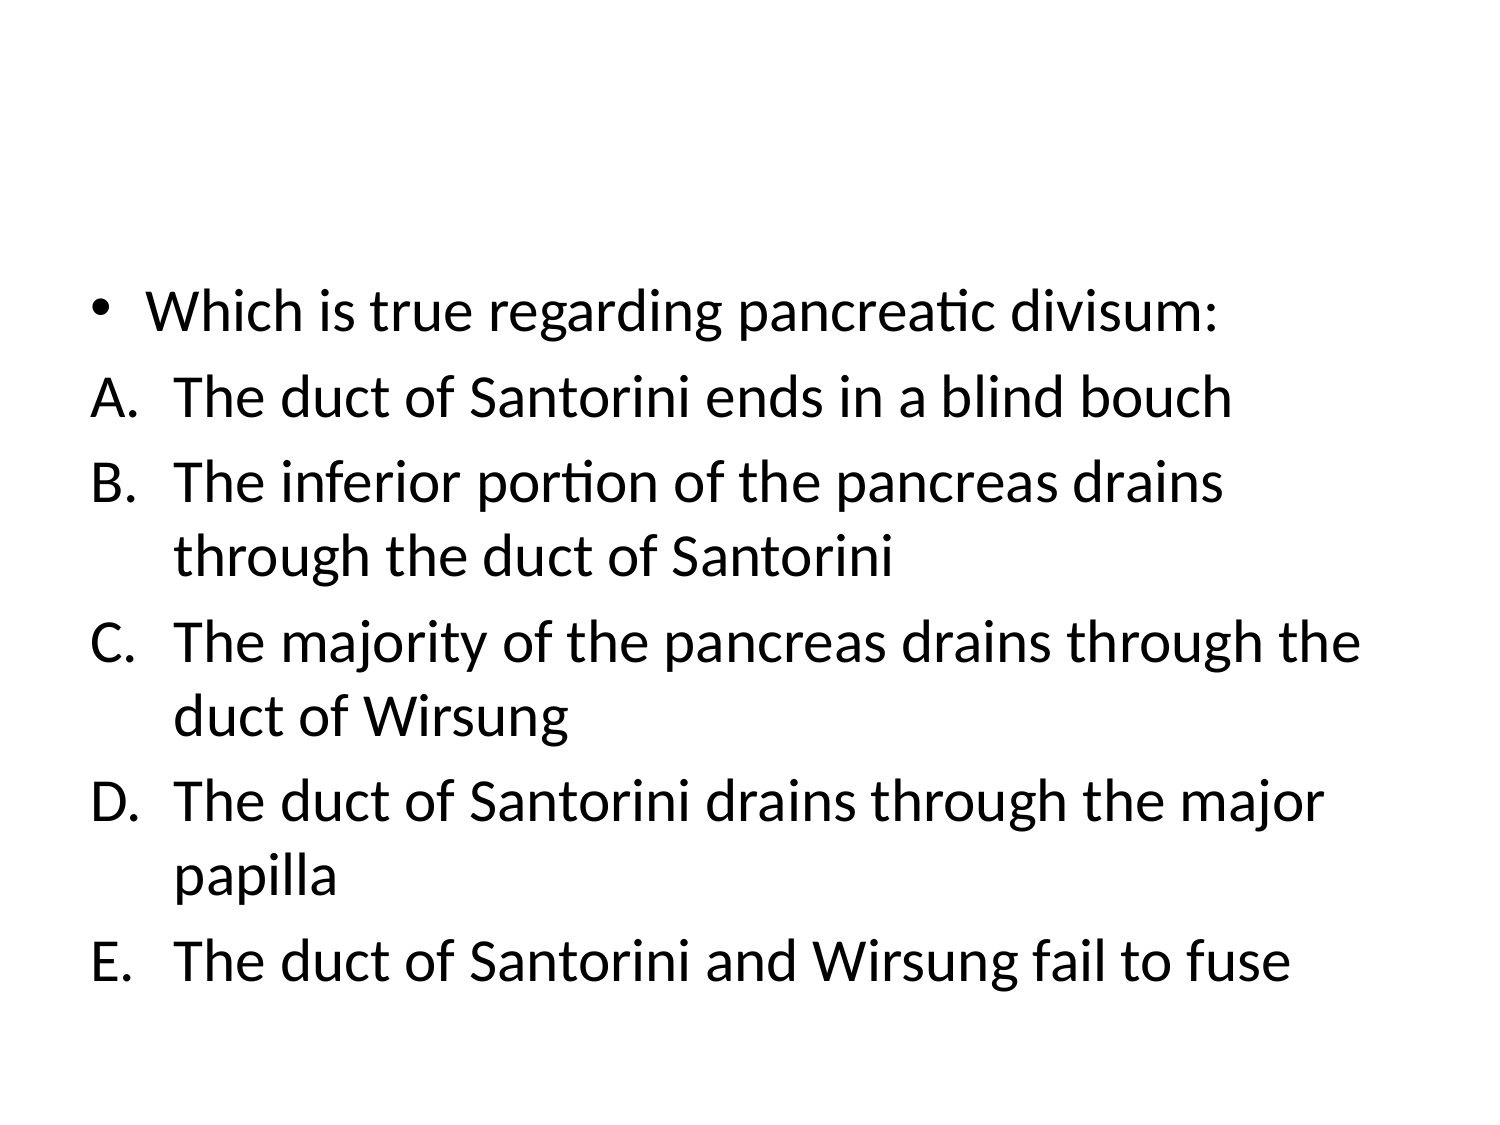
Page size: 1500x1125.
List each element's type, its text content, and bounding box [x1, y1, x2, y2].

list Which is true regarding pancreatic divisum: The duct of Santorini ends in a blind bouch The inferior portion of the pancreas drains through the duct of Santorini The majority of the pancreas drains through the duct of Wirsung The duct of Santorini drains through the major papilla The duct of Santorini and Wirsung fail to fuse [75, 262, 1425, 1005]
